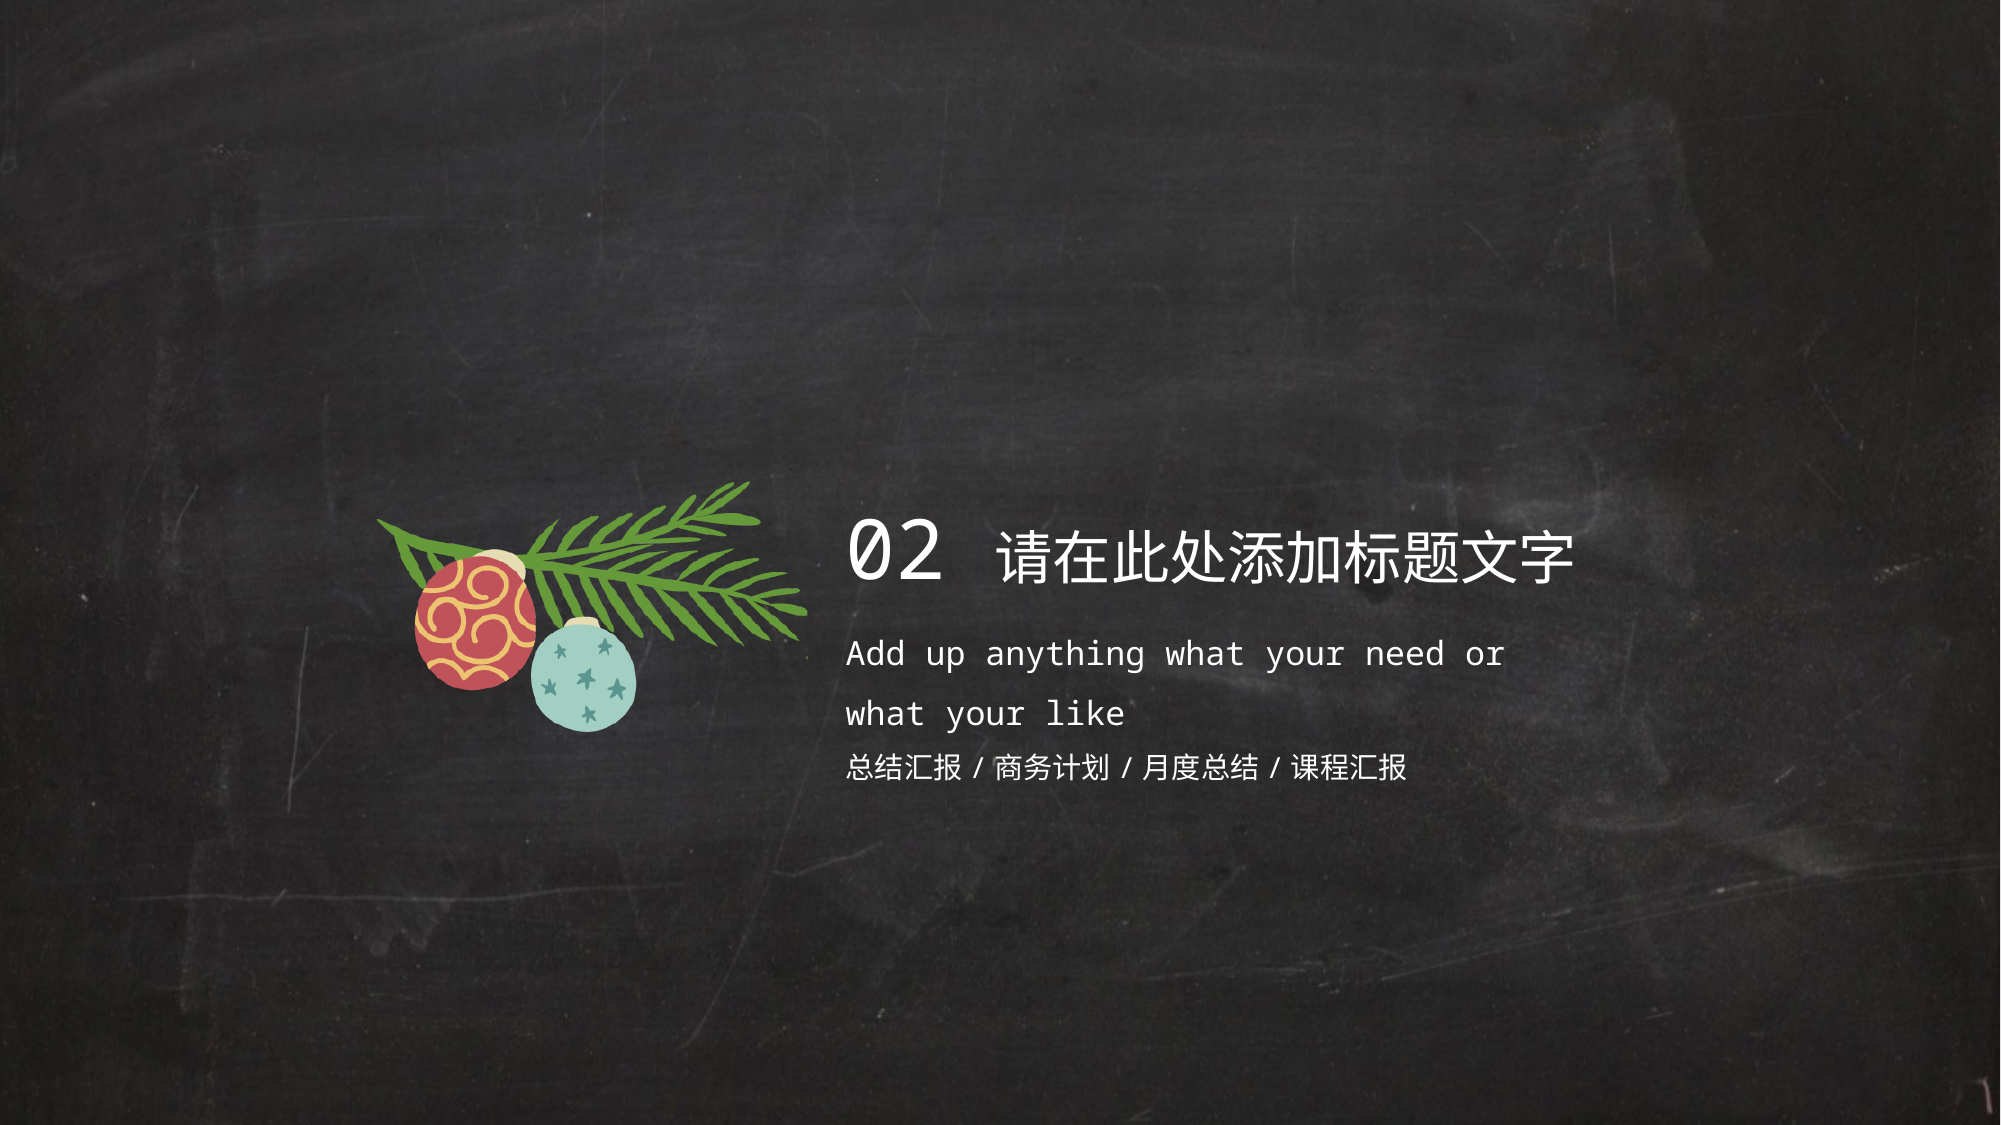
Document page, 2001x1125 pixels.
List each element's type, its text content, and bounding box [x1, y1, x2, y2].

picture [0, 0, 2001, 1125]
text_box 02 请在此处添加标题文字 [830, 488, 1632, 604]
text_box Add up anything what your need or what your like 总结汇报/商务计划/月度总结/课程汇报 [830, 604, 1609, 792]
